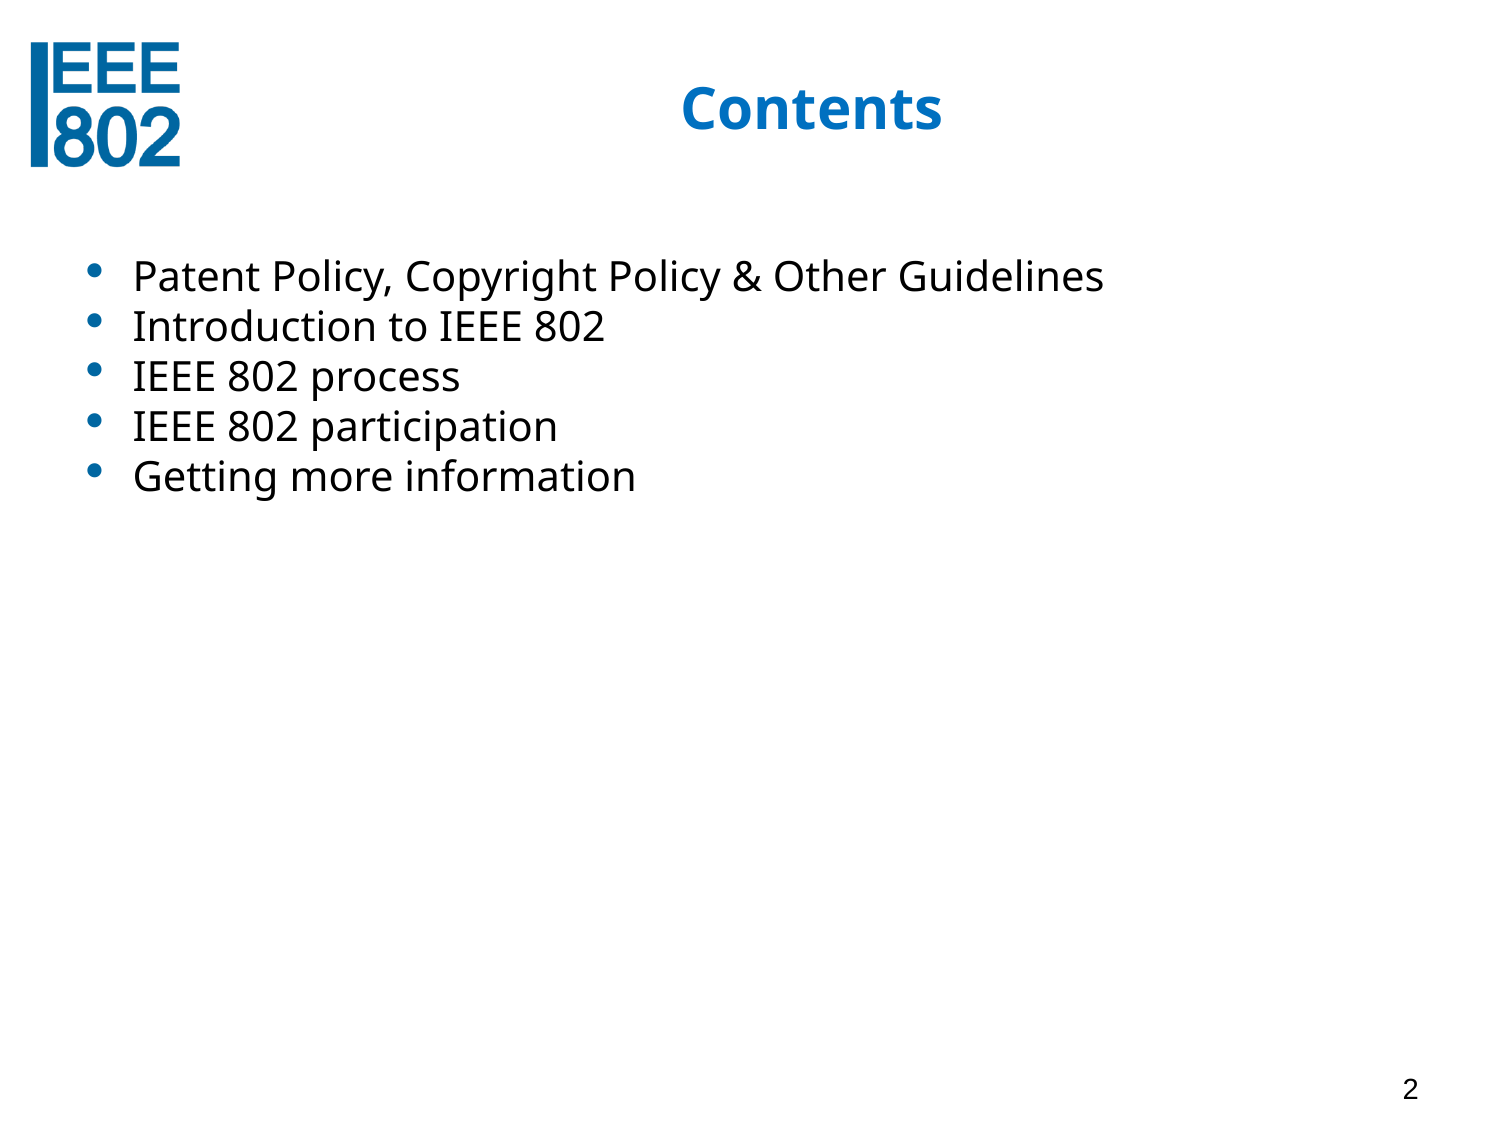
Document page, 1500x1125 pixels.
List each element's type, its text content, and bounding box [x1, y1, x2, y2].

picture [22, 21, 188, 188]
slide_number 2 [1387, 1062, 1460, 1101]
title Contents [212, 37, 1413, 176]
list Patent Policy, Copyright Policy & Other Guidelines Introduction to IEEE 802 IEEE 802 process IEEE 802 participation Getting more information [87, 249, 1363, 888]
